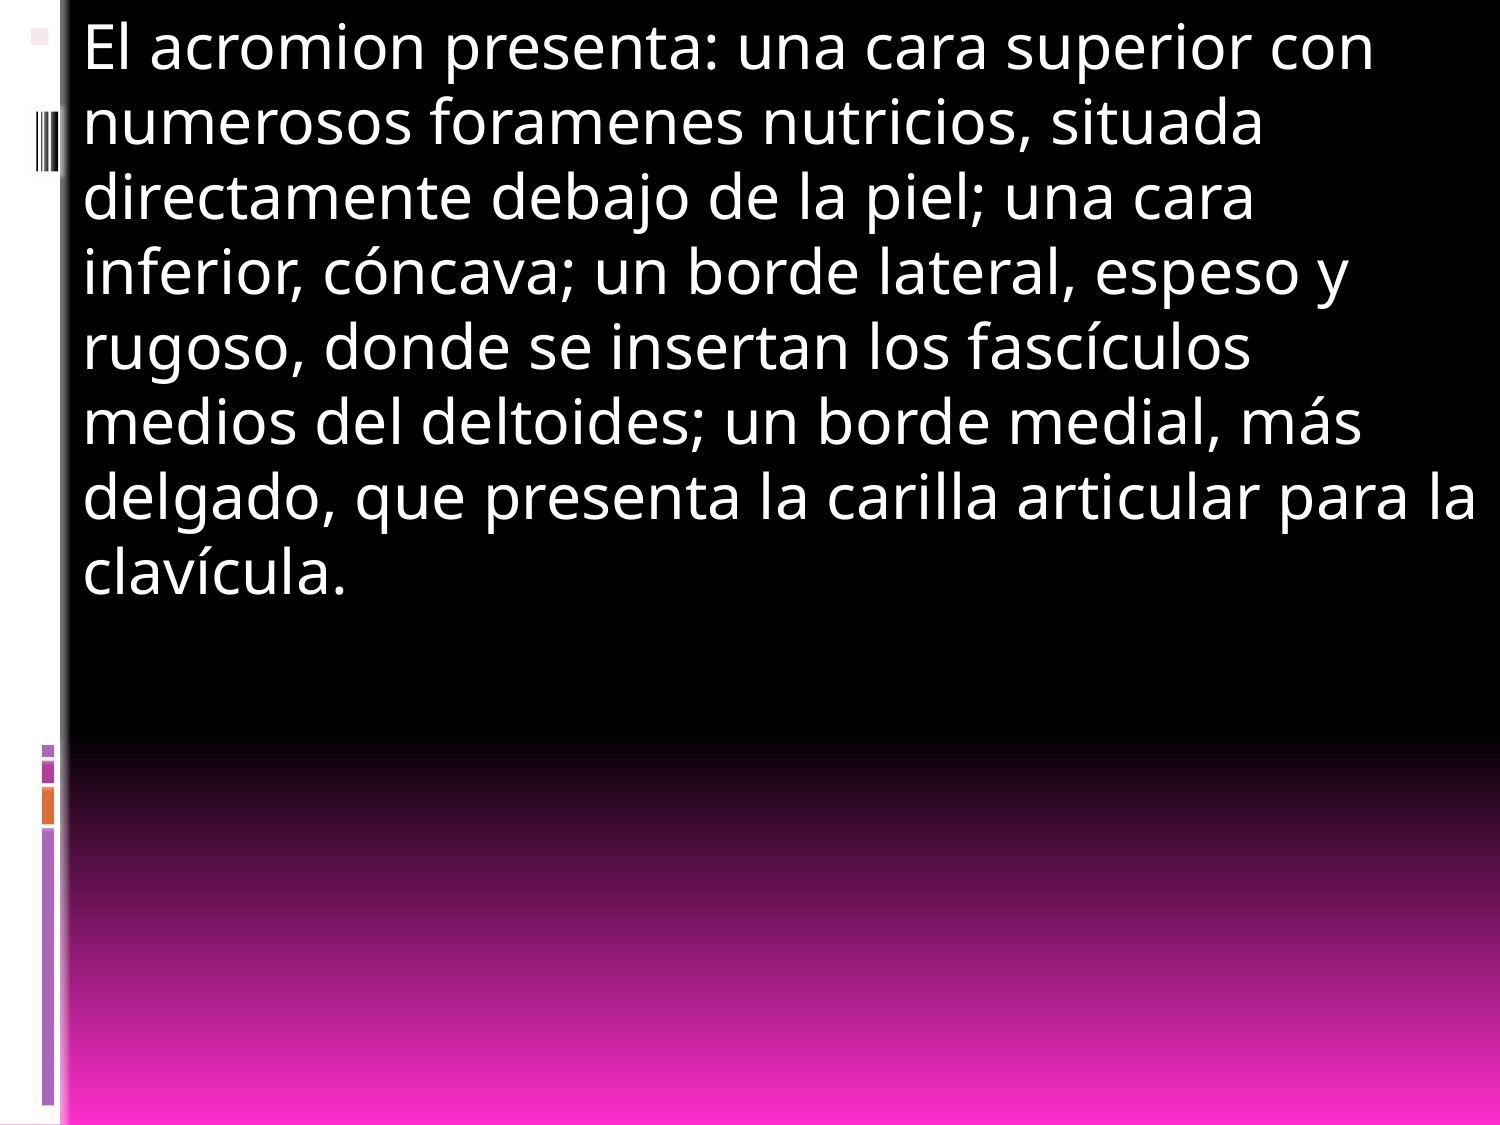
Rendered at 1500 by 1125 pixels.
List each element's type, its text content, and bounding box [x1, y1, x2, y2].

list El acromion presenta: una cara superior con numerosos foramenes nutricios, situada directamente debajo de la piel; una cara inferior, cóncava; un borde lateral, espeso y rugoso, donde se insertan los fascículos medios del deltoides; un borde medial, más delgado, que presenta la carilla articular para la clavícula. [0, 0, 1500, 1125]
